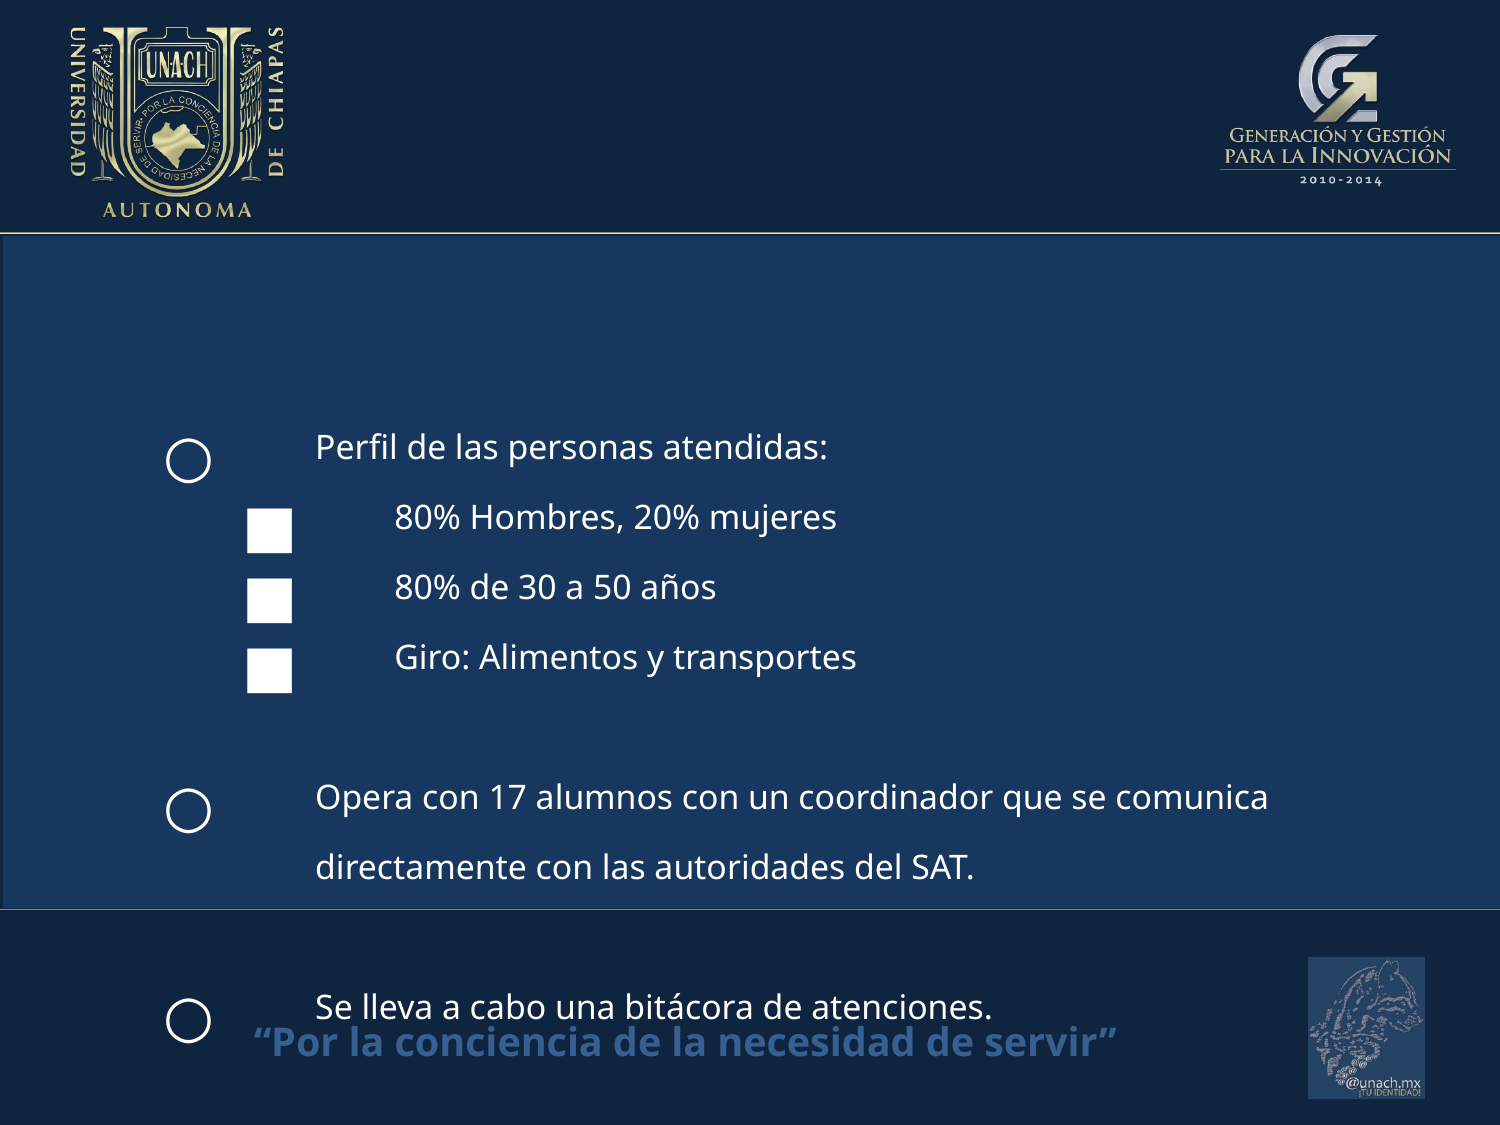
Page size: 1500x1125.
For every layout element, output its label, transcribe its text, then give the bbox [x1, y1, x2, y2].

picture [1184, 11, 1483, 212]
text_box Perfil de las personas atendidas: 80% Hombres, 20% mujeres 80% de 30 a 50 años Giro: Alimentos y transportes Opera con 17 alumnos con un coordinador que se comunica directamente con las autoridades del SAT. Se lleva a cabo una bitácora de atenciones. [64, 339, 1428, 1058]
picture [12, 10, 344, 232]
picture [1308, 1058, 1425, 1099]
